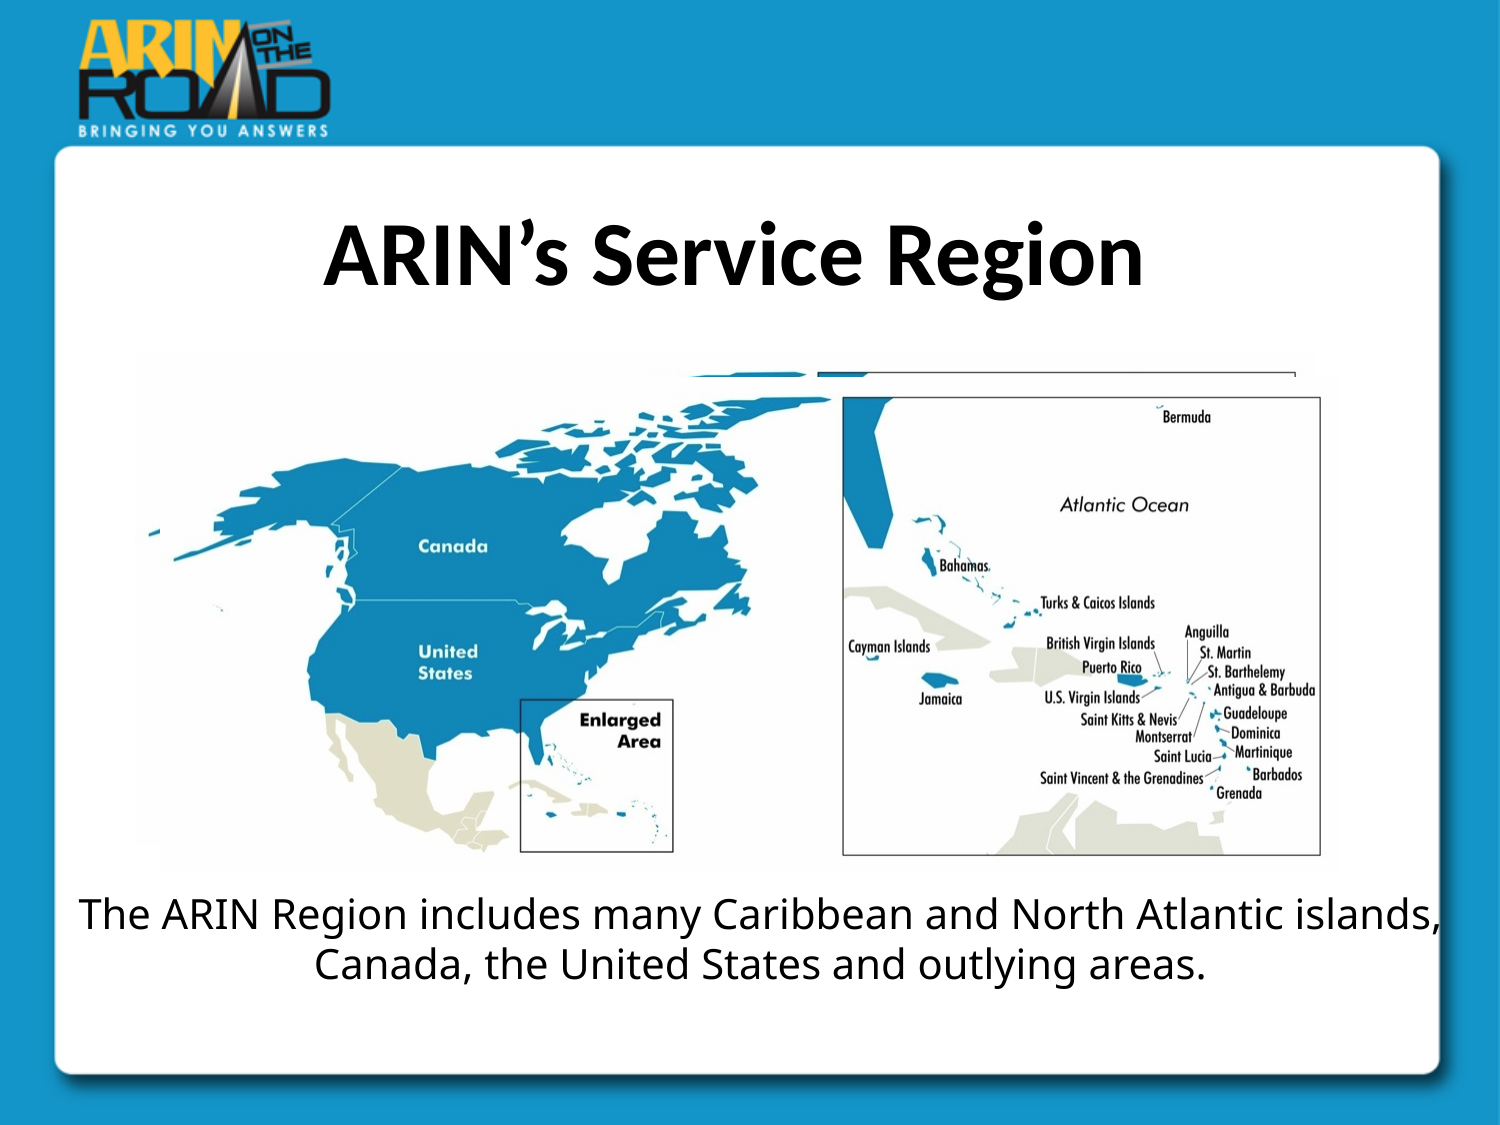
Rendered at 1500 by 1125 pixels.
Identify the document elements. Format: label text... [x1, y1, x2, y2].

text_box The ARIN Region includes many Caribbean and North Atlantic islands, Canada, the United States and outlying areas. [60, 880, 1461, 996]
picture [0, 0, 1500, 1125]
title ARIN’s Service Region [60, 155, 1411, 343]
